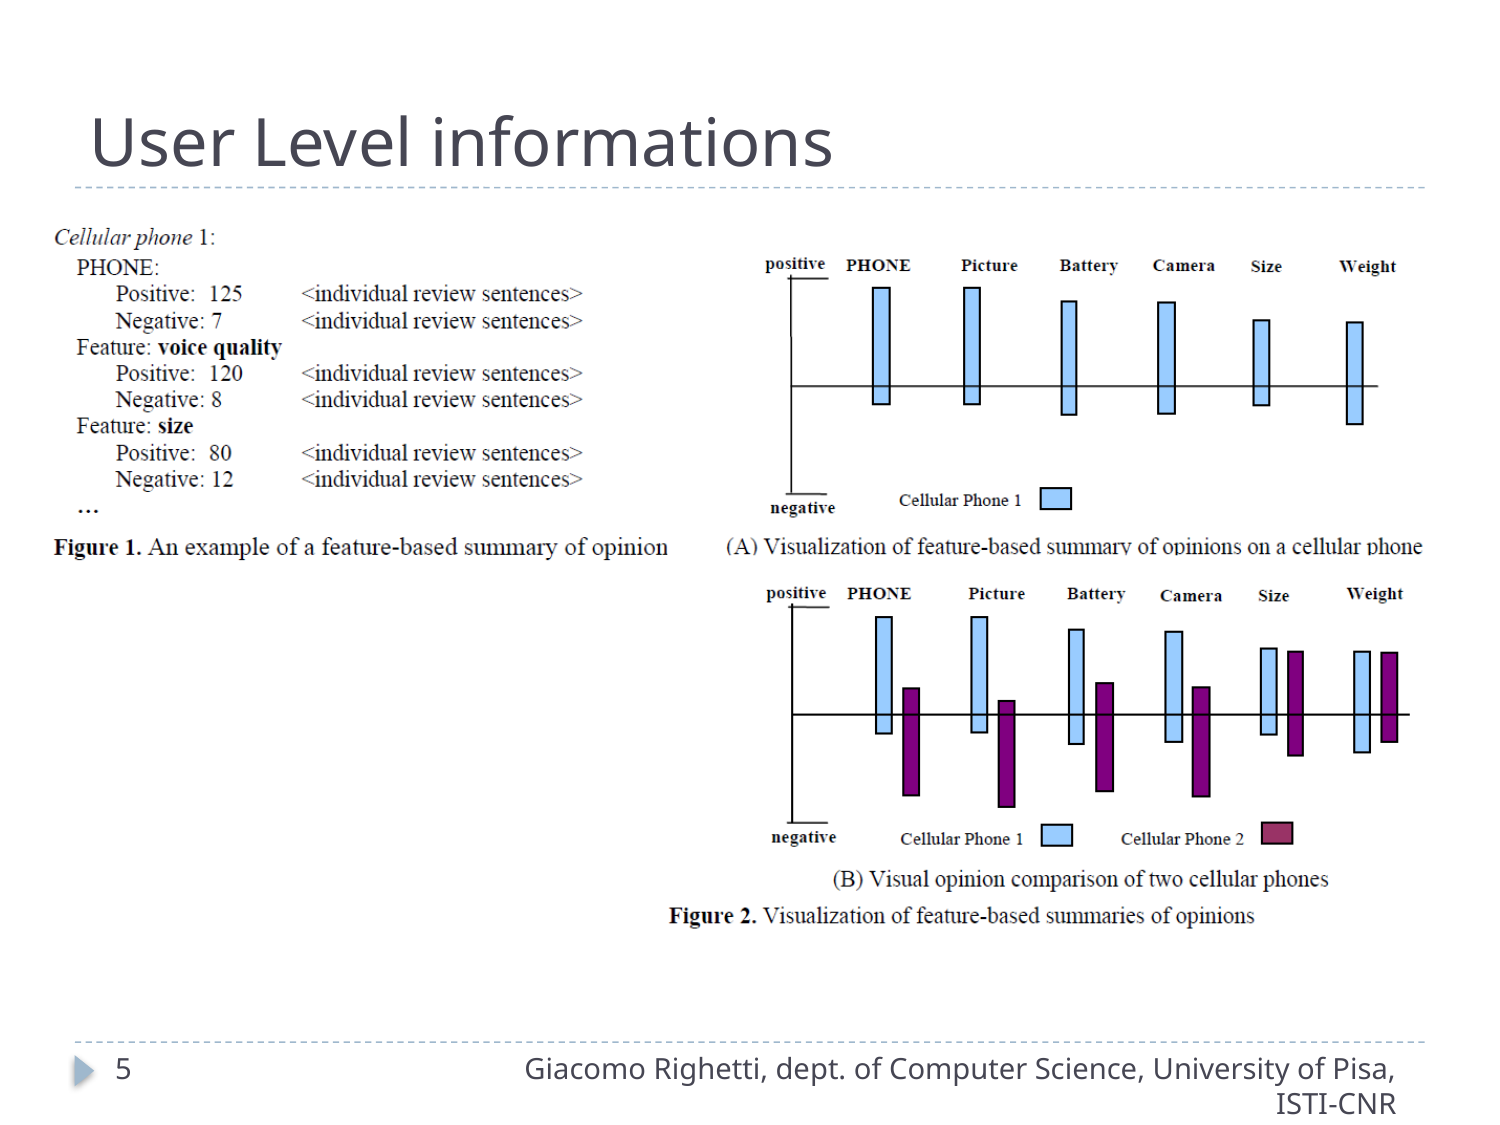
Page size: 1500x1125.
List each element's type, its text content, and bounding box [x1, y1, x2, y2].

footer Giacomo Righetti, dept. of Computer Science, University of Pisa, ISTI-CNR [475, 1042, 1412, 1125]
title User Level informations [75, 24, 1425, 188]
slide_number 5 [100, 1042, 426, 1103]
picture [666, 247, 1431, 937]
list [45, 207, 680, 579]
